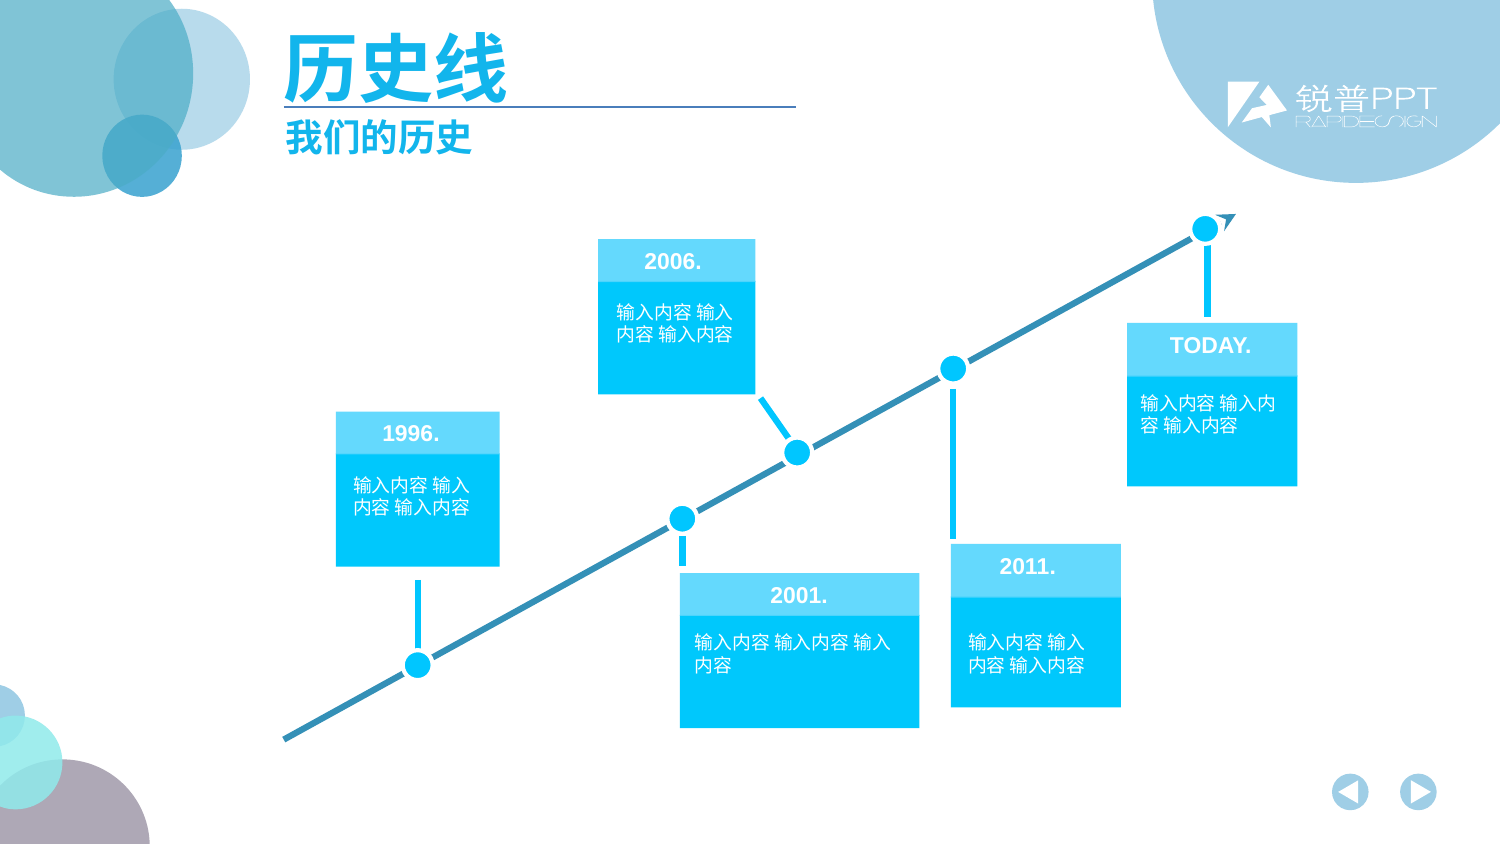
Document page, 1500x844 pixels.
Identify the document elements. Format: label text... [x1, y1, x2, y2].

text_box [416, 579, 420, 648]
text_box [1188, 211, 1223, 246]
text_box [400, 648, 435, 683]
text_box [1205, 246, 1210, 318]
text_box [667, 503, 920, 729]
text_box [282, 672, 404, 742]
text_box 我们的历史 [271, 106, 540, 167]
text_box [951, 388, 955, 539]
text_box [968, 237, 1192, 364]
text_box 历史线 [269, 14, 995, 119]
text_box [709, 477, 764, 502]
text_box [1126, 322, 1298, 487]
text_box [950, 543, 1122, 708]
text_box [1220, 213, 1236, 226]
text_box [432, 528, 662, 660]
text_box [597, 238, 813, 468]
text_box [936, 351, 971, 386]
text_box [818, 376, 940, 448]
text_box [335, 411, 500, 568]
